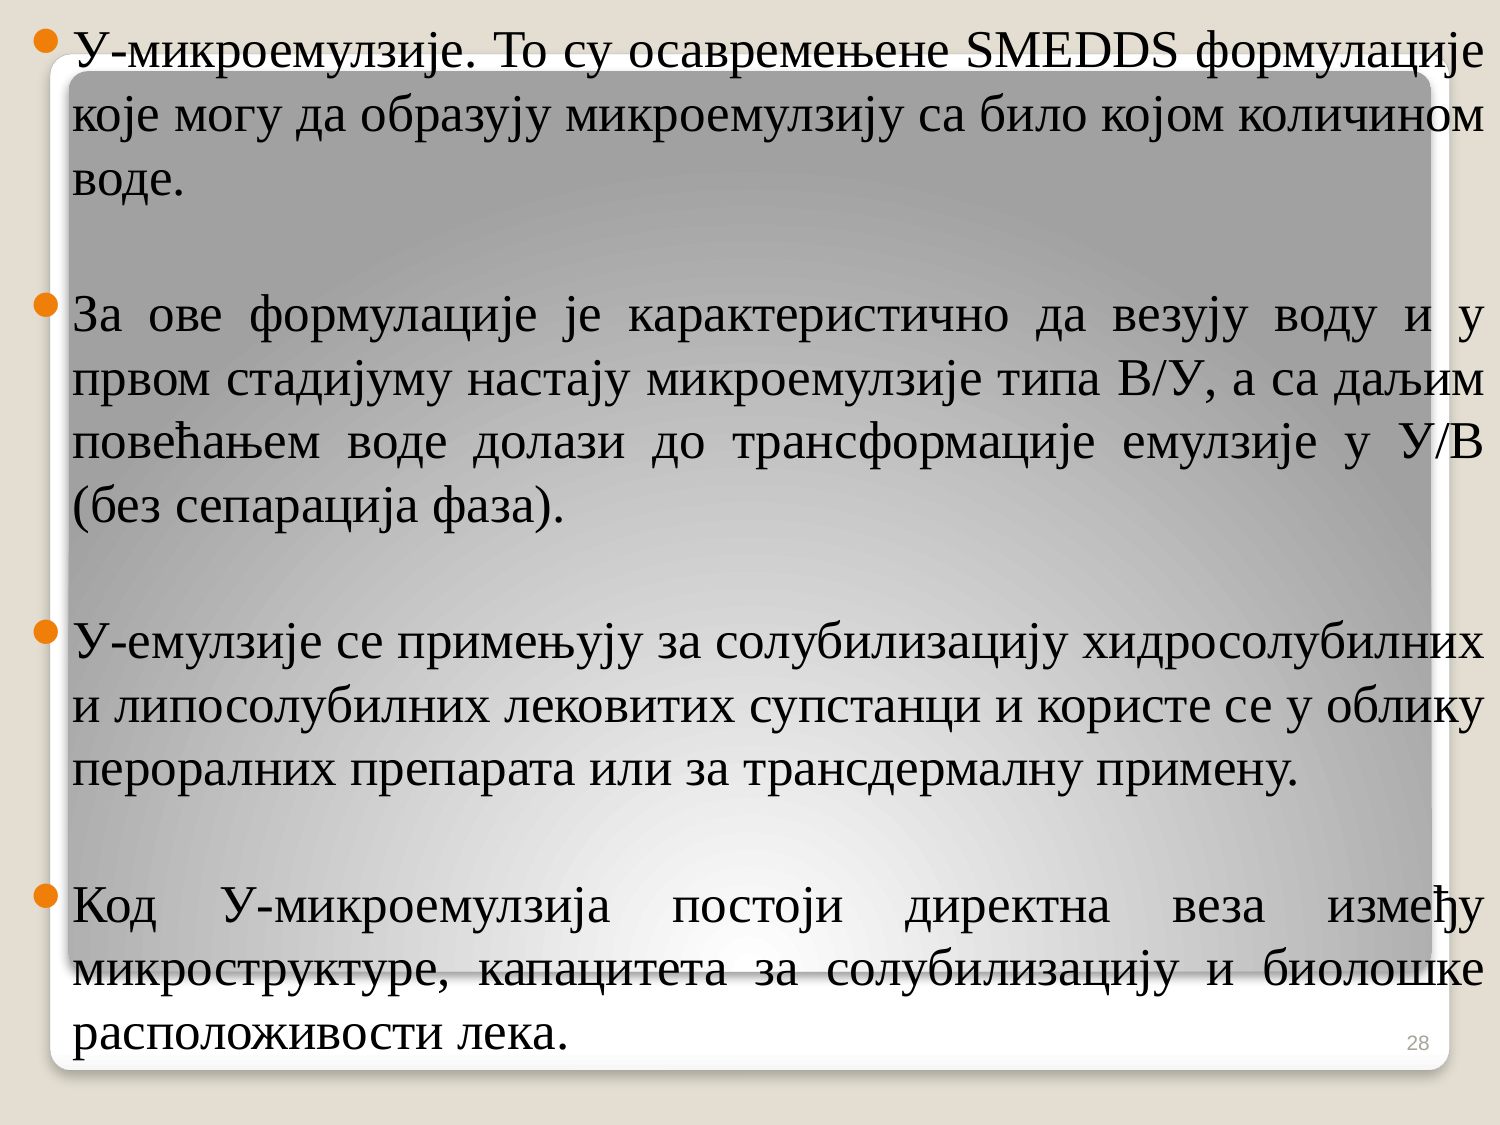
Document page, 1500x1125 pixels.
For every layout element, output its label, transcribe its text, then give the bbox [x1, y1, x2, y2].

slide_number 28 [1369, 1002, 1445, 1063]
list У-микроемулзије. То су осавремењене SMEDDS формулације које могу да образују микроемулзију са било којом количином воде. За ове формулације је карактеристично да везују воду и у првом стадијуму настају микроемулзије типа В/У, а са даљим повећањем воде долази до трансформације емулзије у У/В (без сепарација фаза). У-емулзије се примењују за солубилизацију хидросолубилних и липосолубилних лековитих супстанци и користе се у облику пероралних препарата или за трансдермалну примену. Код У-микроемулзија постоји директна веза између микроструктуре, капацитета за солубилизацију и биолошке расположивости лека. [0, 0, 1500, 1125]
